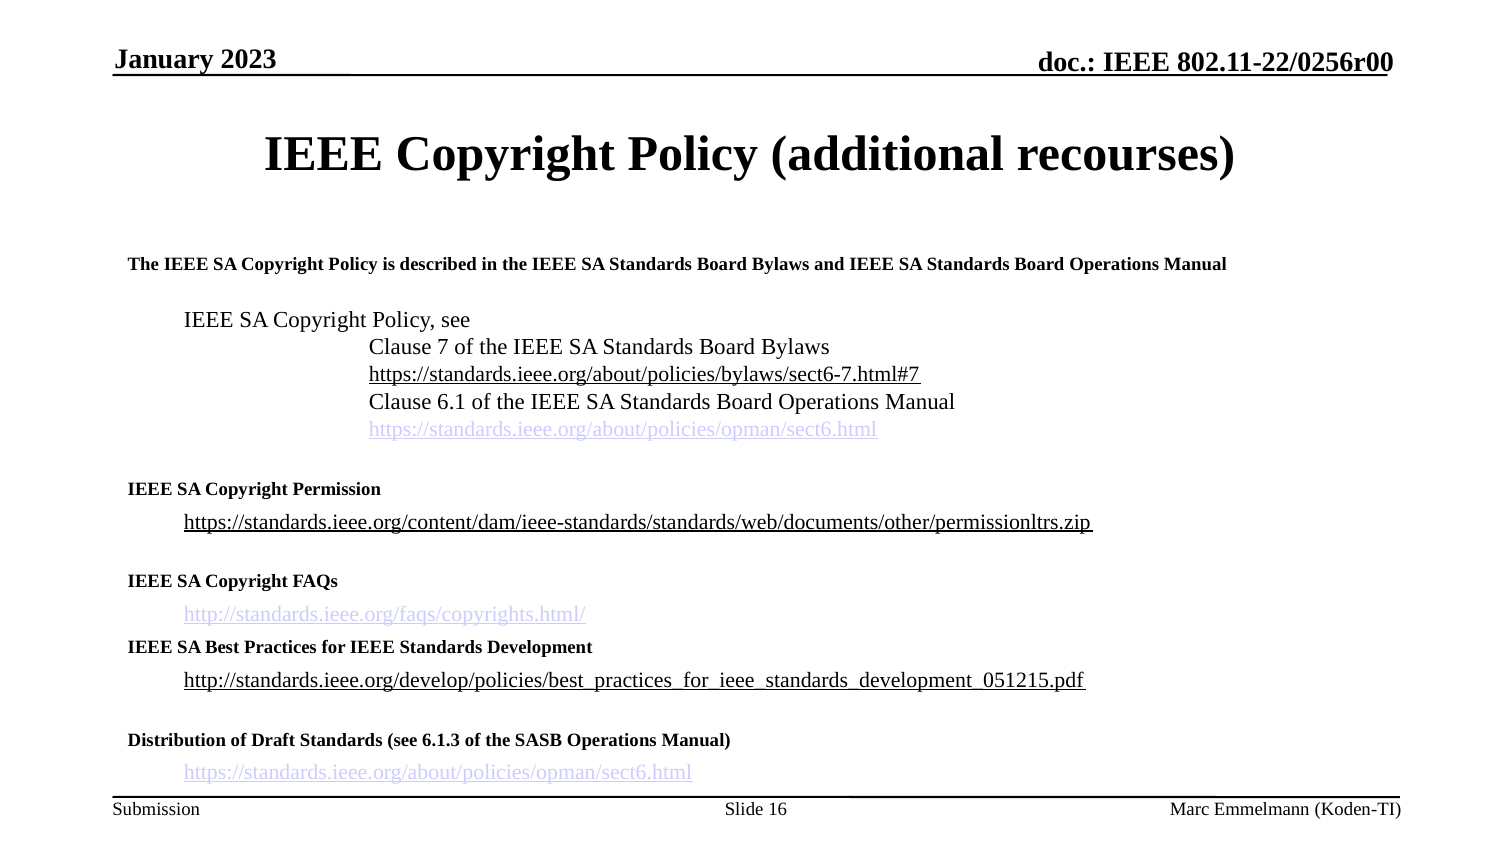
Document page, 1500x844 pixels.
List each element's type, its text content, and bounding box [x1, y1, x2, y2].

footer Marc Emmelmann (Koden-TI) [878, 796, 1402, 820]
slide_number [114, 40, 423, 75]
title IEEE Copyright Policy (additional recourses) [112, 84, 1388, 216]
slide_number Slide 16 [712, 796, 800, 842]
list The IEEE SA Copyright Policy is described in the IEEE SA Standards Board Bylaws and IEEE SA Standards Board Operations Manual IEEE SA Copyright Policy, see Clause 7 of the IEEE SA Standards Board Bylaws https://standards.ieee.org/about/policies/bylaws/sect6-7.html#7 Clause 6.1 of the IEEE SA Standards Board Operations Manual https://standards.ieee.org/about/policies/opman/sect6.html IEEE SA Copyright Permission https://standards.ieee.org/content/dam/ieee-standards/standards/web/documents/other/permissionltrs.zip IEEE SA Copyright FAQs http://standards.ieee.org/faqs/copyrights.html/ IEEE SA Best Practices for IEEE Standards Development http://standards.ieee.org/develop/policies/best_practices_for_ieee_standards_development_051215.pdf Distribution of Draft Standards (see 6.1.3 of the SASB Operations Manual) https://standards.ieee.org/about/policies/opman/sect6.html [112, 243, 1388, 751]
